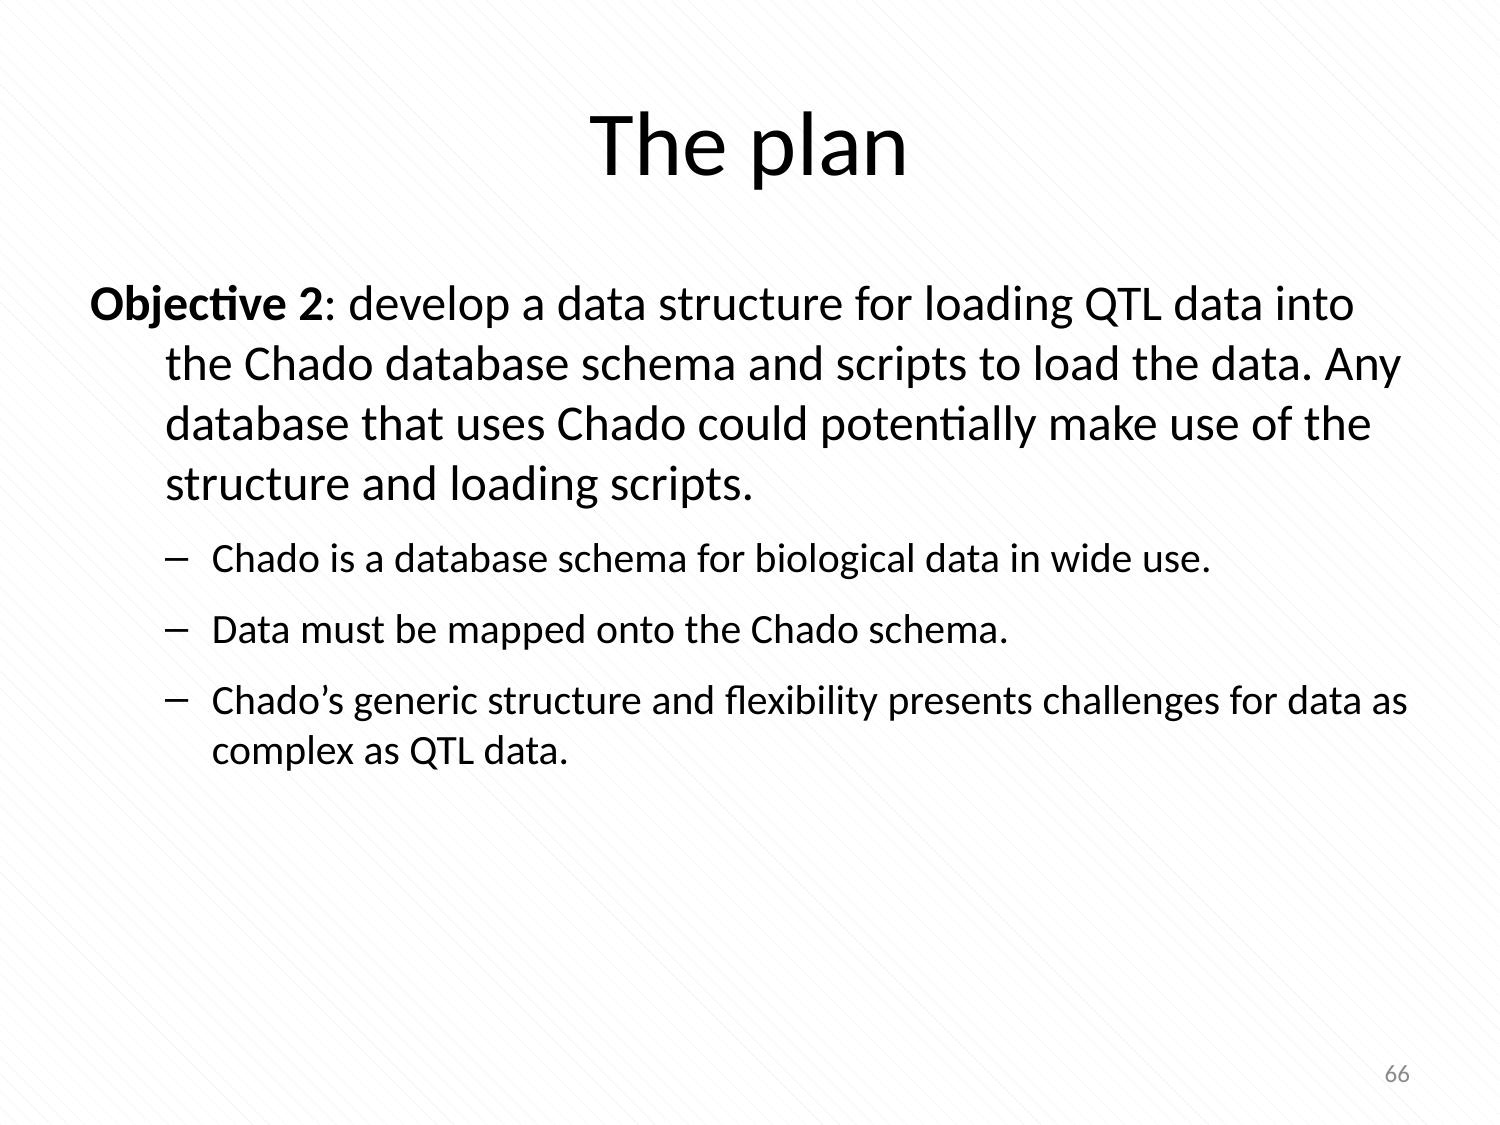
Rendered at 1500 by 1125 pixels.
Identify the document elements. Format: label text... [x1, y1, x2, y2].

list Objective 2: develop a data structure for loading QTL data into the Chado database schema and scripts to load the data. Any database that uses Chado could potentially make use of the structure and loading scripts. Chado is a database schema for biological data in wide use. Data must be mapped onto the Chado schema. Chado’s generic structure and flexibility presents challenges for data as complex as QTL data. [75, 262, 1425, 1005]
slide_number 66 [1074, 1042, 1425, 1103]
title The plan [75, 45, 1425, 233]
